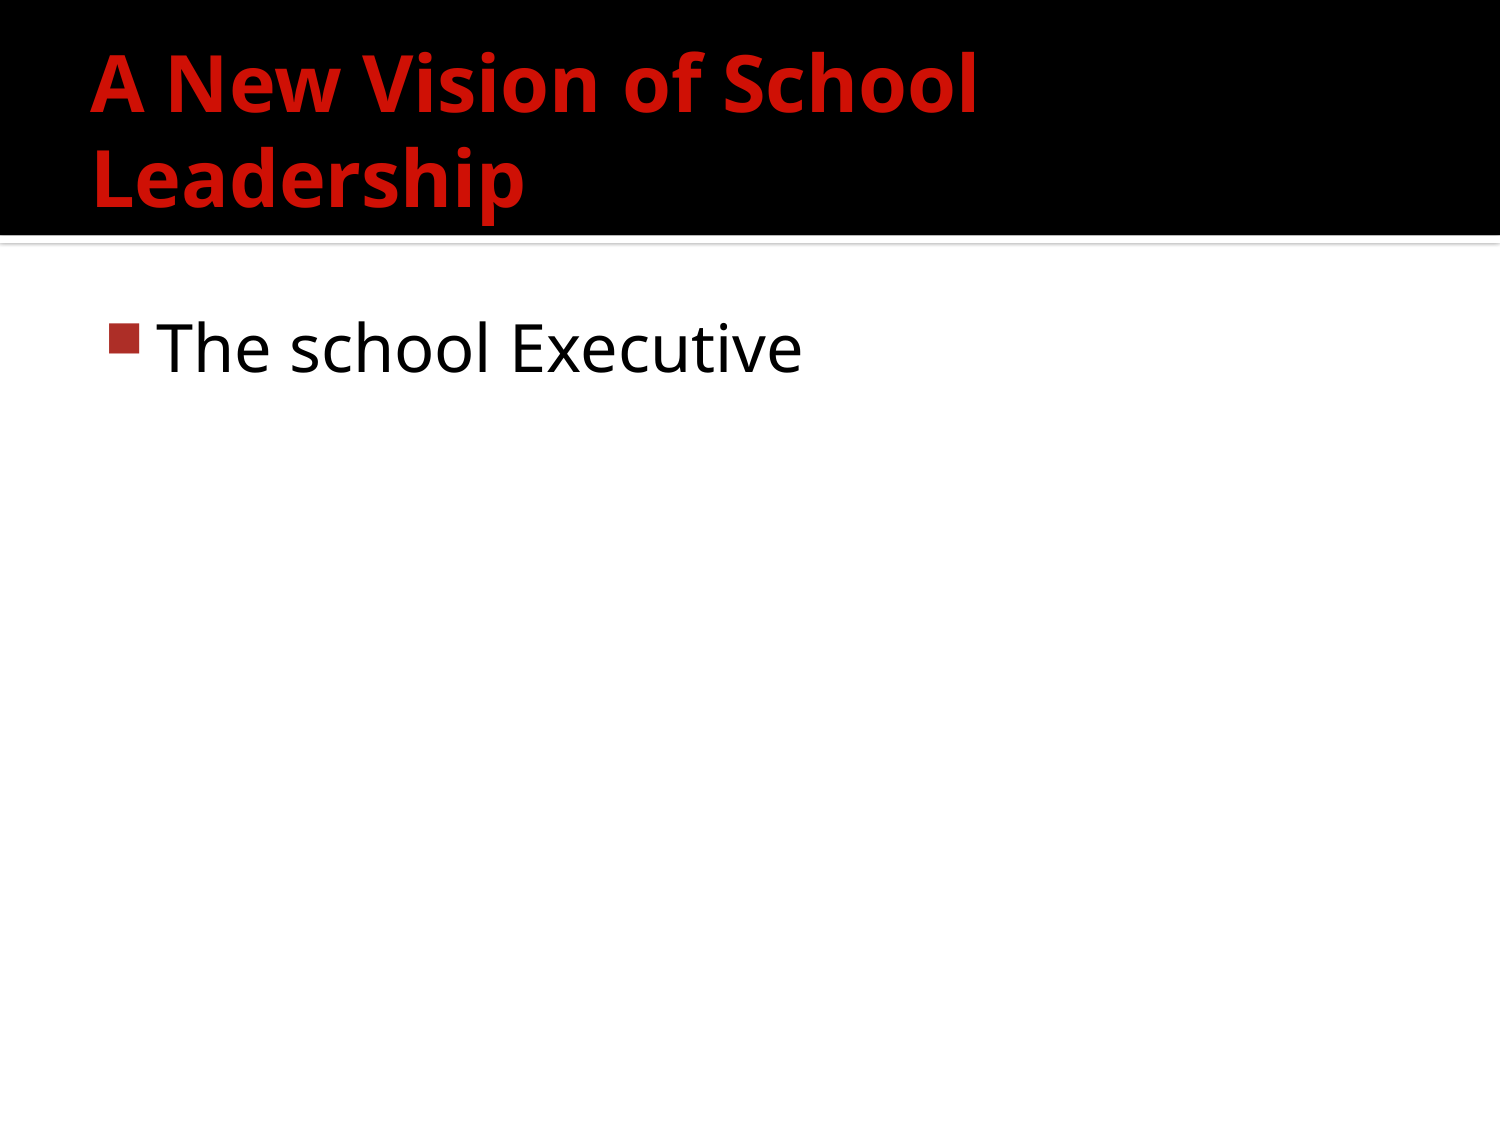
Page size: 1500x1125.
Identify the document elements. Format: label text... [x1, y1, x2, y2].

title A New Vision of School Leadership [75, 25, 1425, 231]
list The school Executive [75, 291, 1425, 1050]
